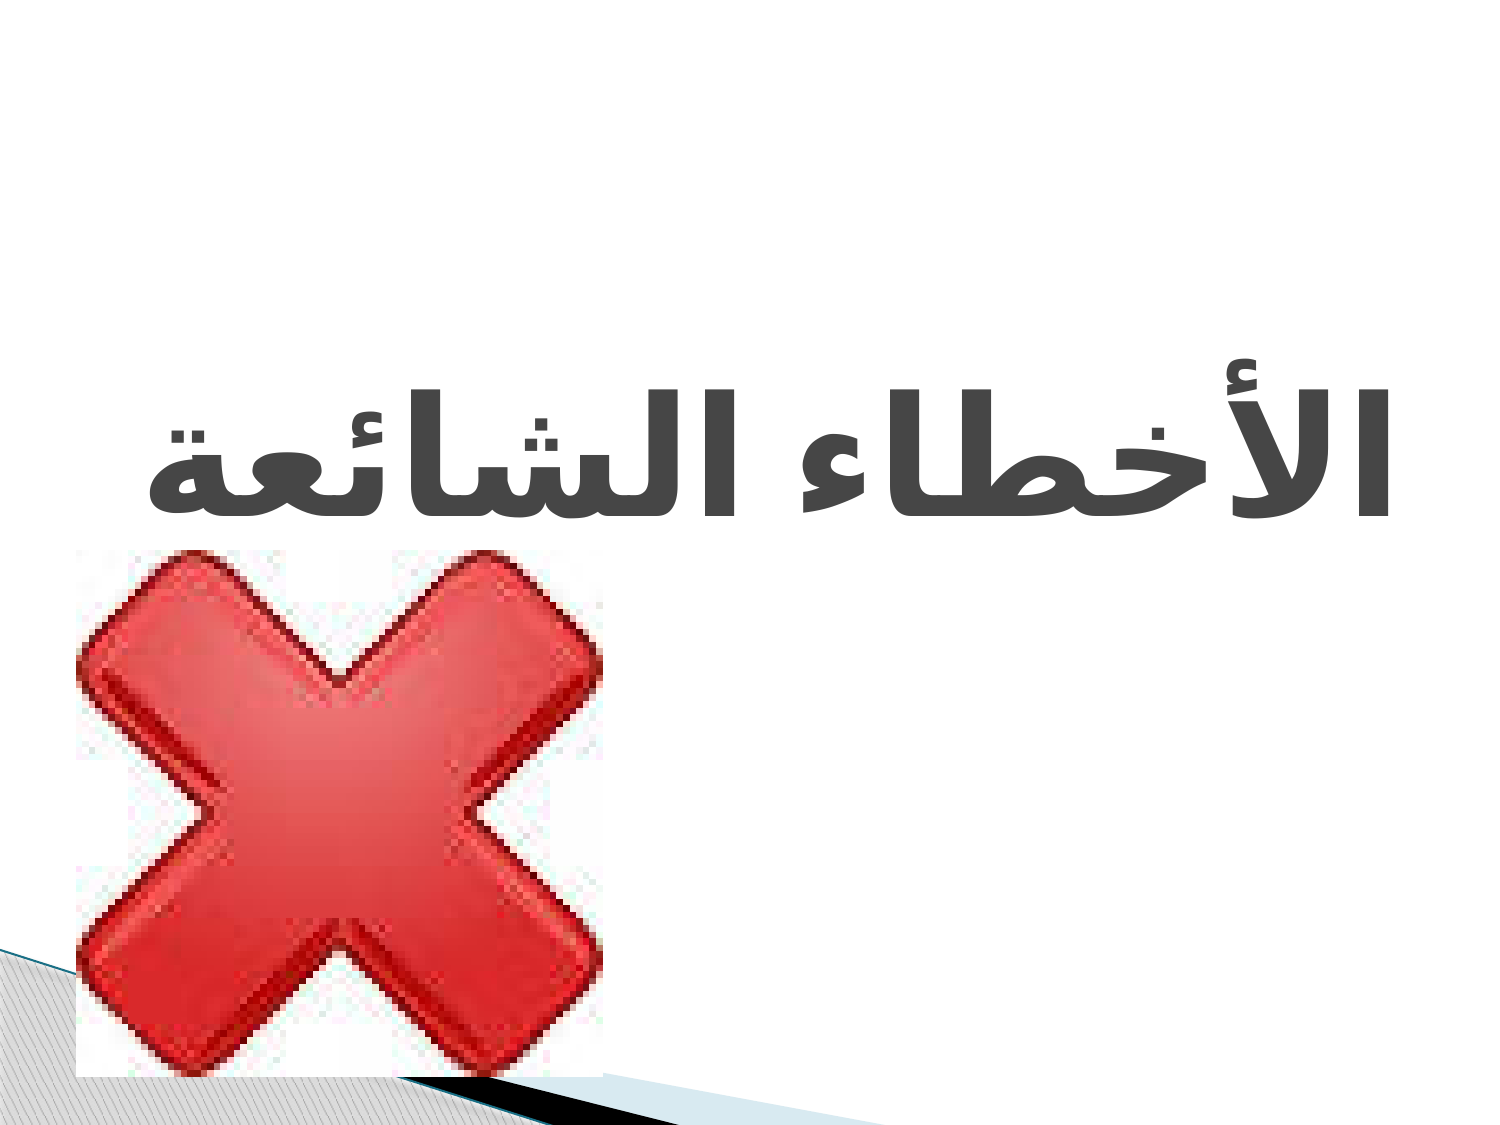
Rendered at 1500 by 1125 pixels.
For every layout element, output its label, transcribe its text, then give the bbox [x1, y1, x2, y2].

title الأخطاء الشائعة [77, 184, 1424, 715]
picture [76, 550, 603, 1077]
